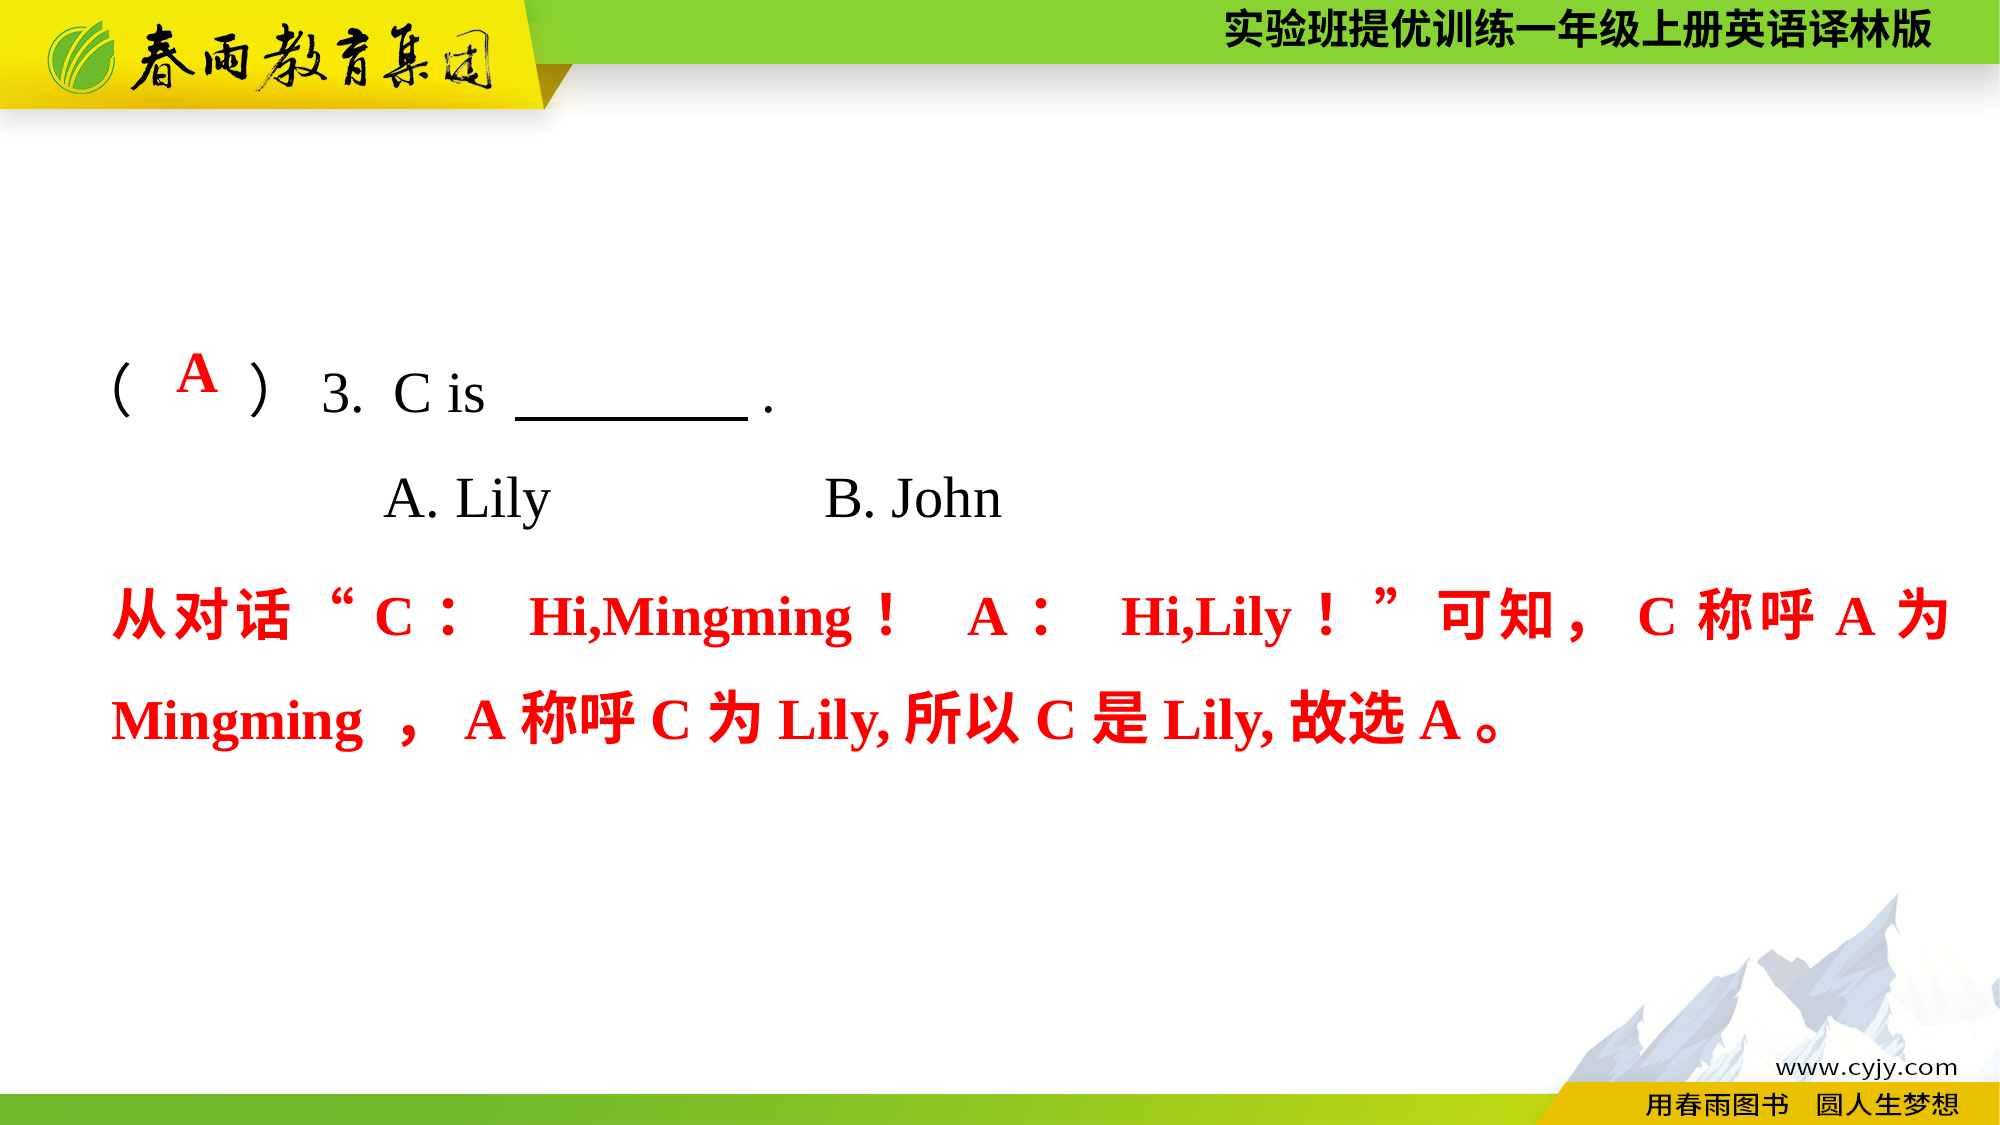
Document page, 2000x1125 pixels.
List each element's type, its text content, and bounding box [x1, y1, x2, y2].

text_box 从对话“C： Hi,Mingming！ A： Hi,Lily！”可知，C称呼A为Mingming ，A称呼C为Lily,所以C是Lily,故选A。 [96, 537, 1981, 759]
list （ ）3. C is . A. Lily B. John [59, 311, 1944, 526]
text_box A [161, 326, 234, 411]
picture [0, 0, 2000, 1125]
